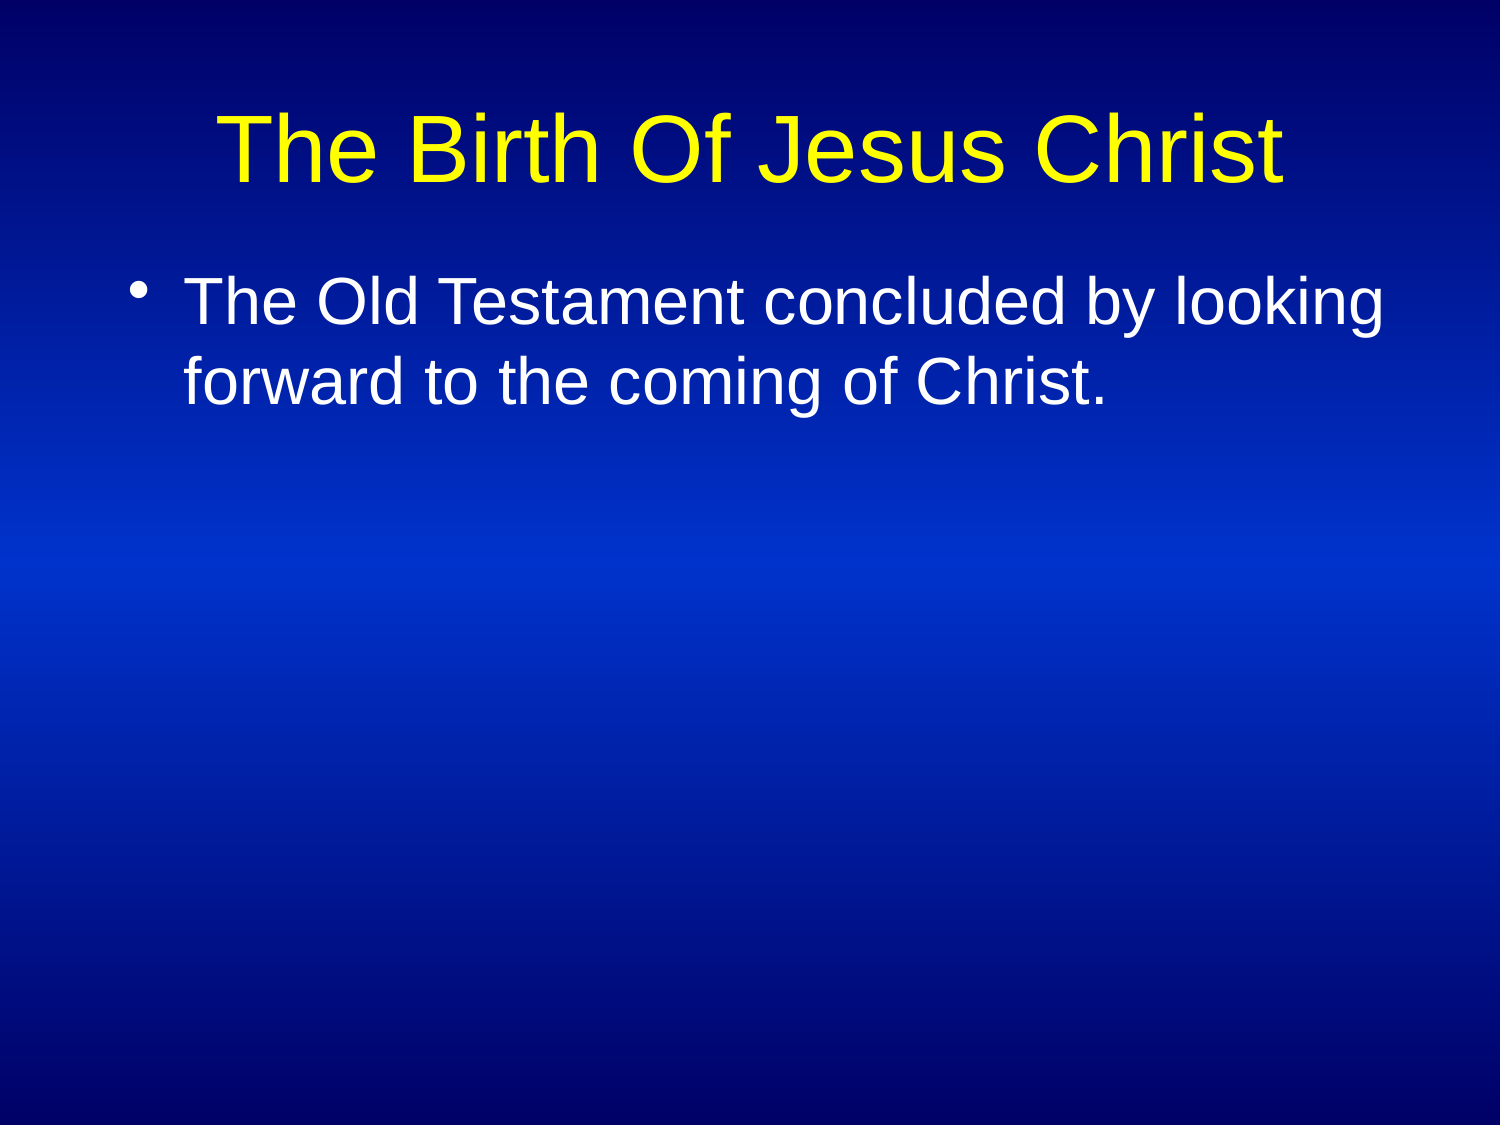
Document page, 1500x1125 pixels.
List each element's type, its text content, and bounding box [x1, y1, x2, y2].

title The Birth Of Jesus Christ [37, 50, 1463, 238]
list The Old Testament concluded by looking forward to the coming of Christ. [112, 249, 1438, 1088]
